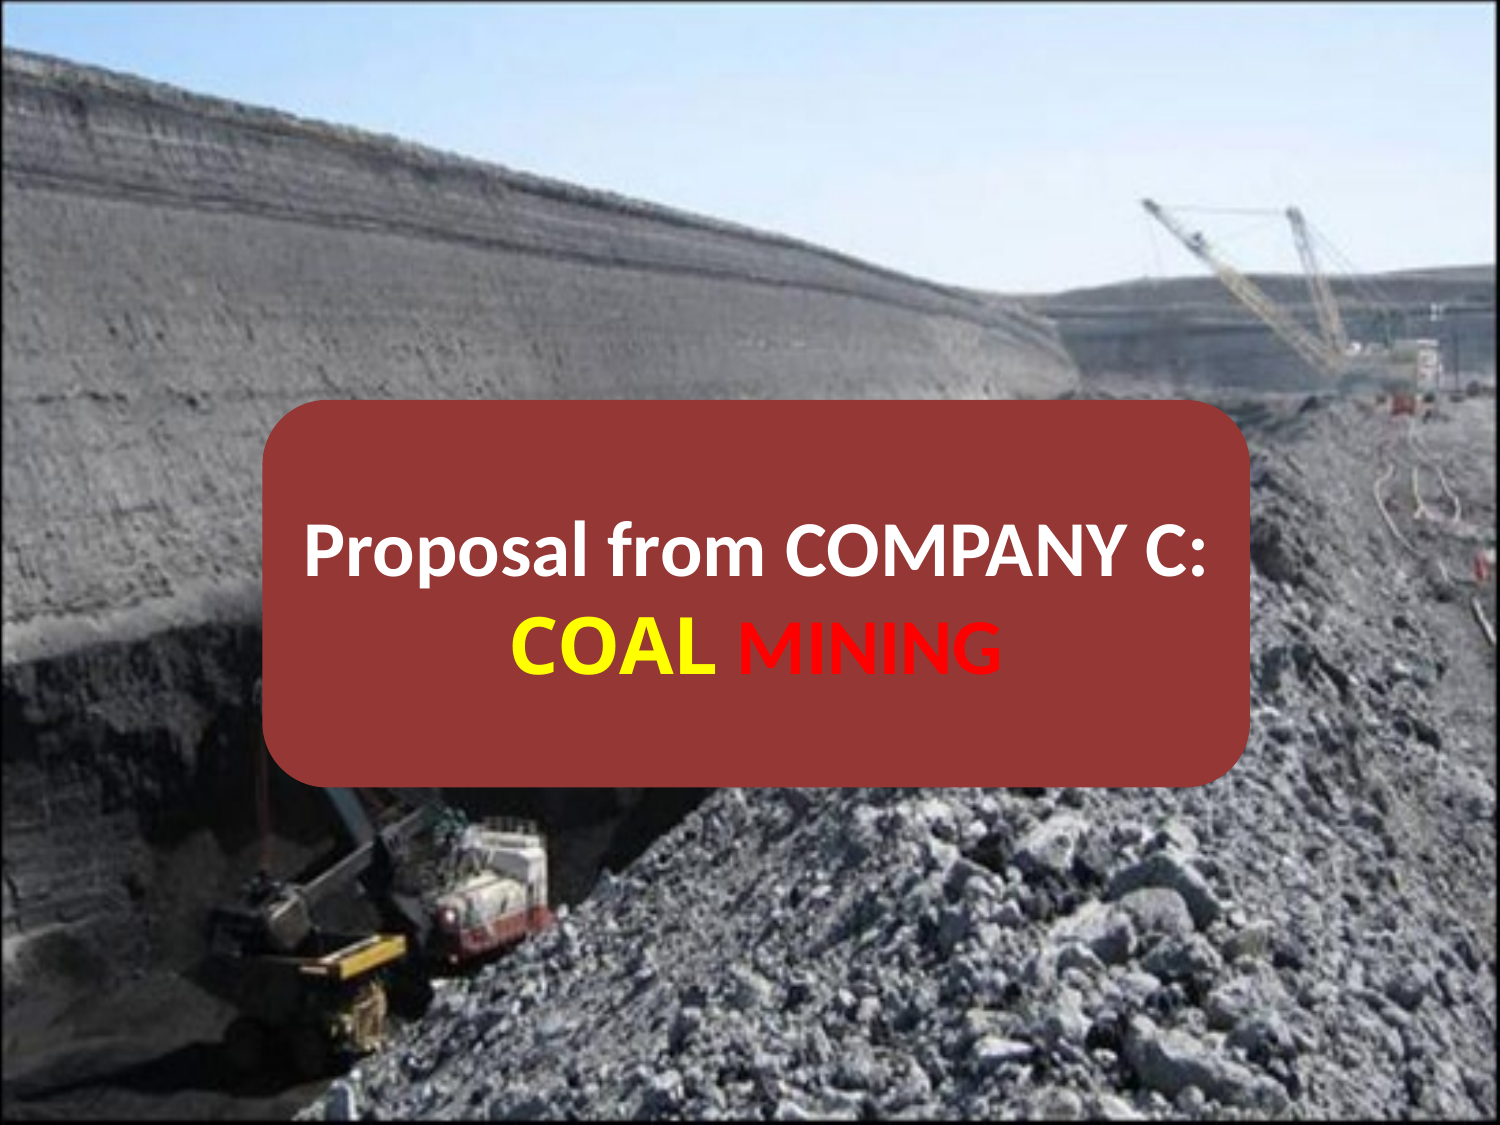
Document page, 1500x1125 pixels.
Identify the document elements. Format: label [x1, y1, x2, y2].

list [0, 0, 1500, 1125]
